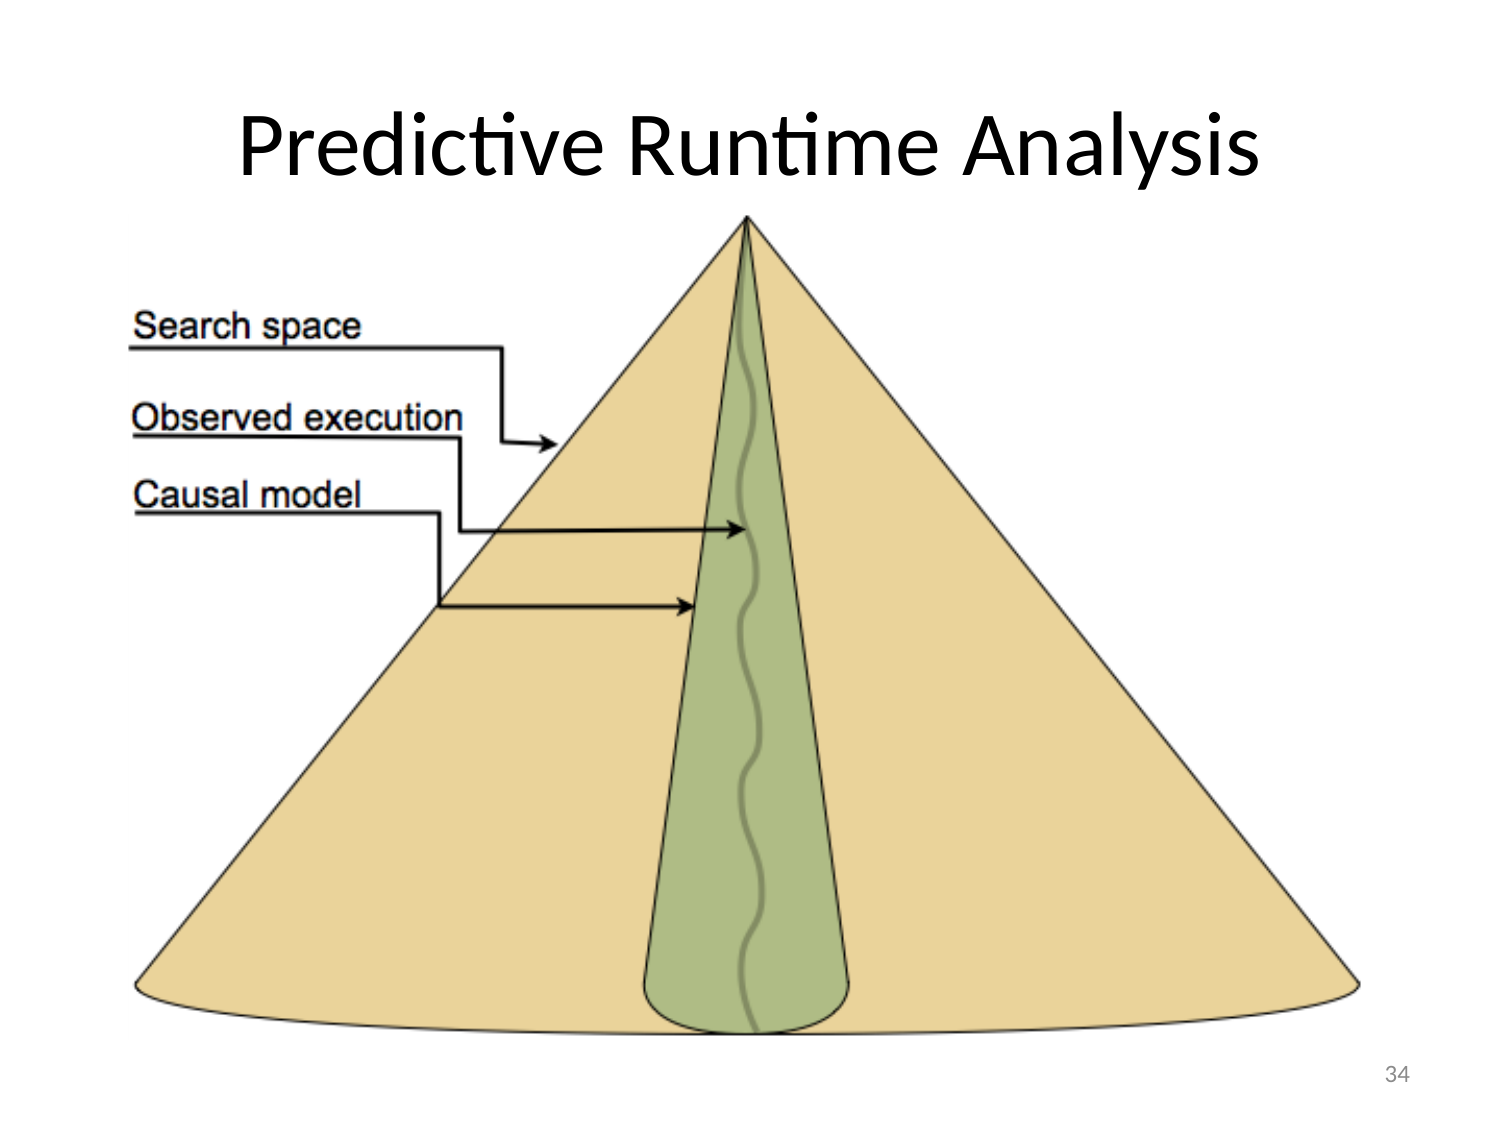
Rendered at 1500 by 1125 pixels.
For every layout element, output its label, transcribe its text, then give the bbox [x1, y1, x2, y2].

slide_number 34 [1074, 1042, 1425, 1103]
title Predictive Runtime Analysis [75, 45, 1425, 233]
picture [126, 214, 1363, 1040]
